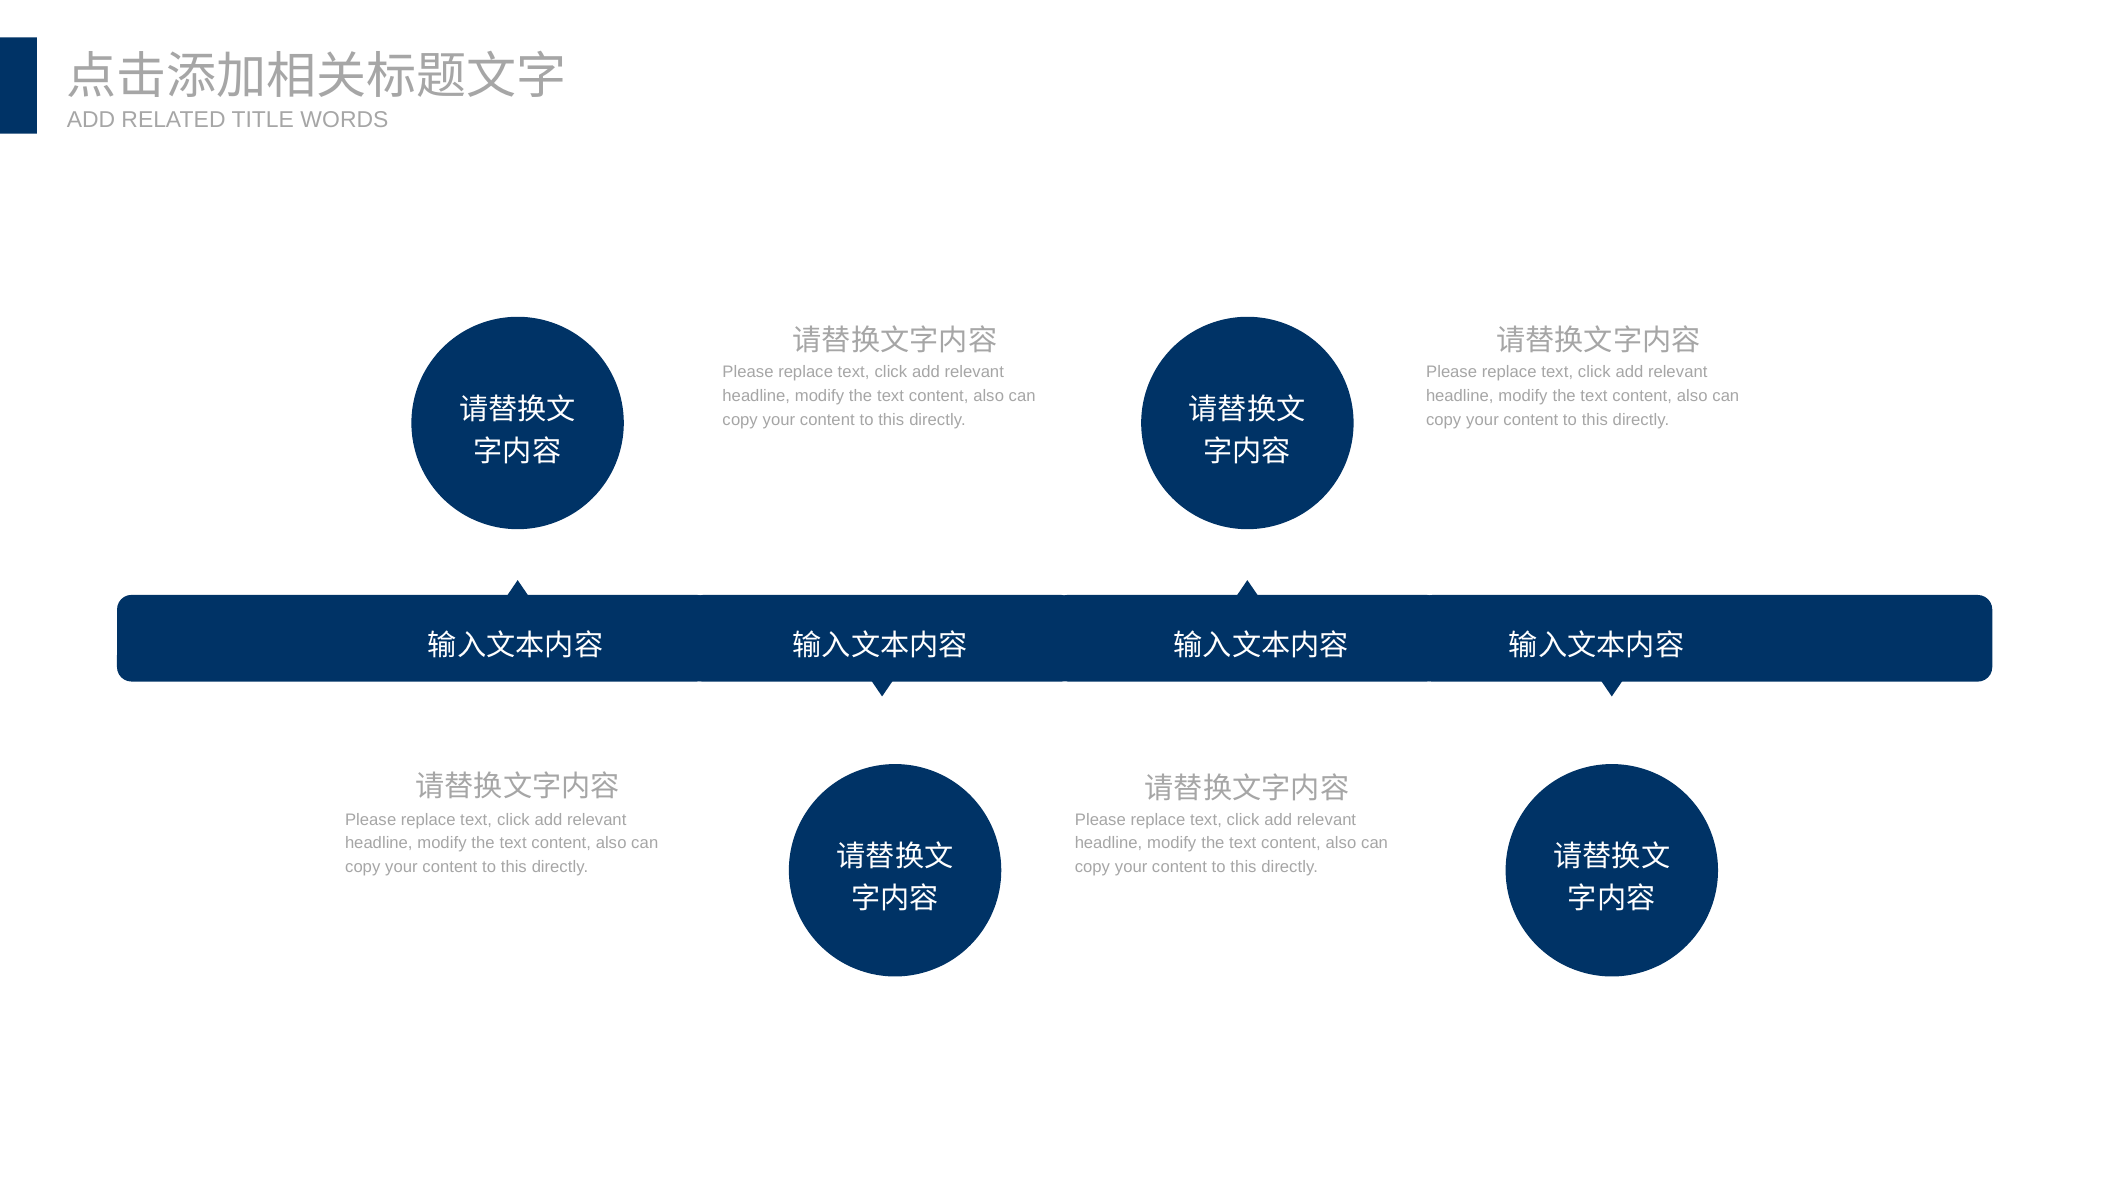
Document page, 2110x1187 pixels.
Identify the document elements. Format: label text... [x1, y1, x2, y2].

text_box [411, 316, 624, 530]
text_box [0, 36, 38, 135]
text_box 请替换文字内容 [832, 830, 958, 915]
text_box Please replace text, click add relevant headline, modify the text content, also can copy your content to this directly. [722, 357, 1068, 429]
text_box Please replace text, click add relevant headline, modify the text content, also can copy your content to this directly. [1426, 357, 1772, 429]
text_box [688, 594, 1076, 697]
text_box 请替换文字内容 [1127, 762, 1367, 805]
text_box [1417, 594, 1993, 697]
text_box 请替换文字内容 [1184, 383, 1310, 468]
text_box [1053, 580, 1442, 682]
text_box [1505, 764, 1719, 977]
text_box [1141, 316, 1354, 530]
text_box Please replace text, click add relevant headline, modify the text content, also can copy your content to this directly. [344, 804, 691, 877]
text_box 请替换文字内容 [398, 760, 638, 803]
text_box 请替换文字内容 [775, 314, 1015, 357]
text_box ADD RELATED TITLE WORDS [66, 104, 389, 132]
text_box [117, 580, 712, 682]
text_box 点击添加相关标题文字 [66, 43, 567, 104]
text_box [788, 764, 1002, 977]
text_box 请替换文字内容 [1549, 830, 1675, 915]
text_box Please replace text, click add relevant headline, modify the text content, also can copy your content to this directly. [1074, 804, 1420, 877]
text_box 请替换文字内容 [1478, 314, 1719, 357]
text_box 请替换文字内容 [455, 383, 581, 468]
